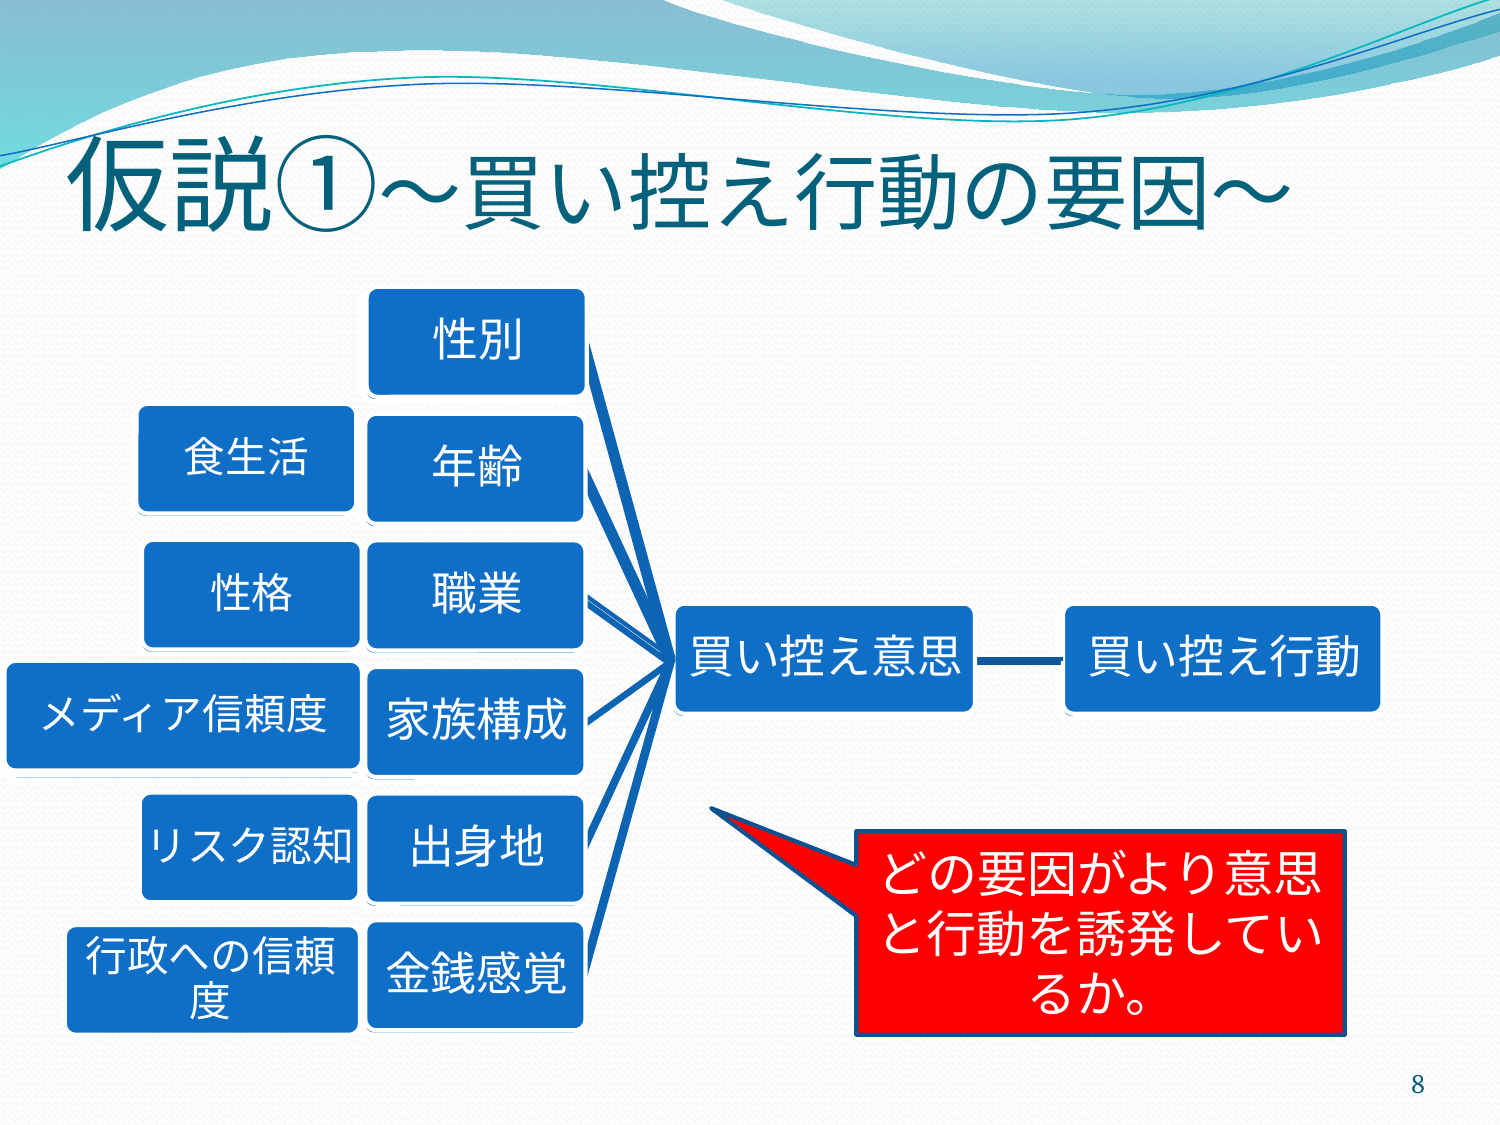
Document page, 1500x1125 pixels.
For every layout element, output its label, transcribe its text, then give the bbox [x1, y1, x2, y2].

title 仮説①～買い控え行動の要因～ [65, 90, 1416, 244]
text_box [2, 286, 1453, 1035]
slide_number 8 [1299, 1050, 1425, 1103]
